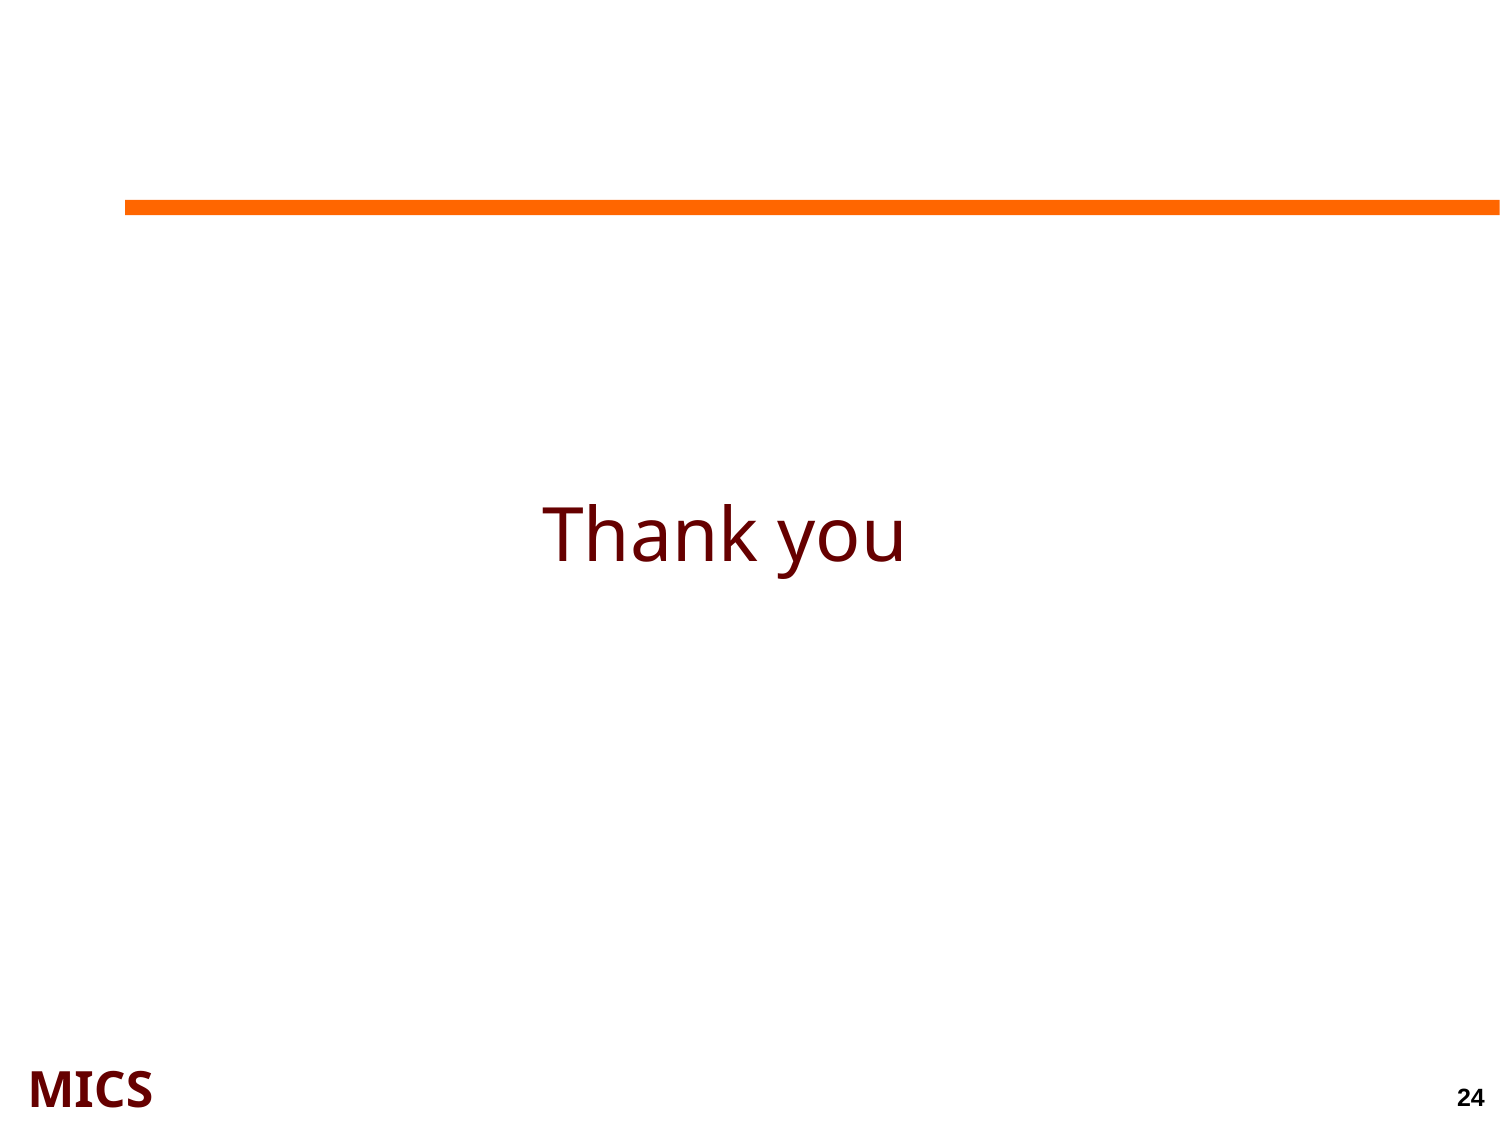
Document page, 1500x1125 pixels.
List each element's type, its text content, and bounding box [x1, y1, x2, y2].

title Thank you [87, 437, 1363, 626]
slide_number 24 [1425, 1067, 1500, 1125]
